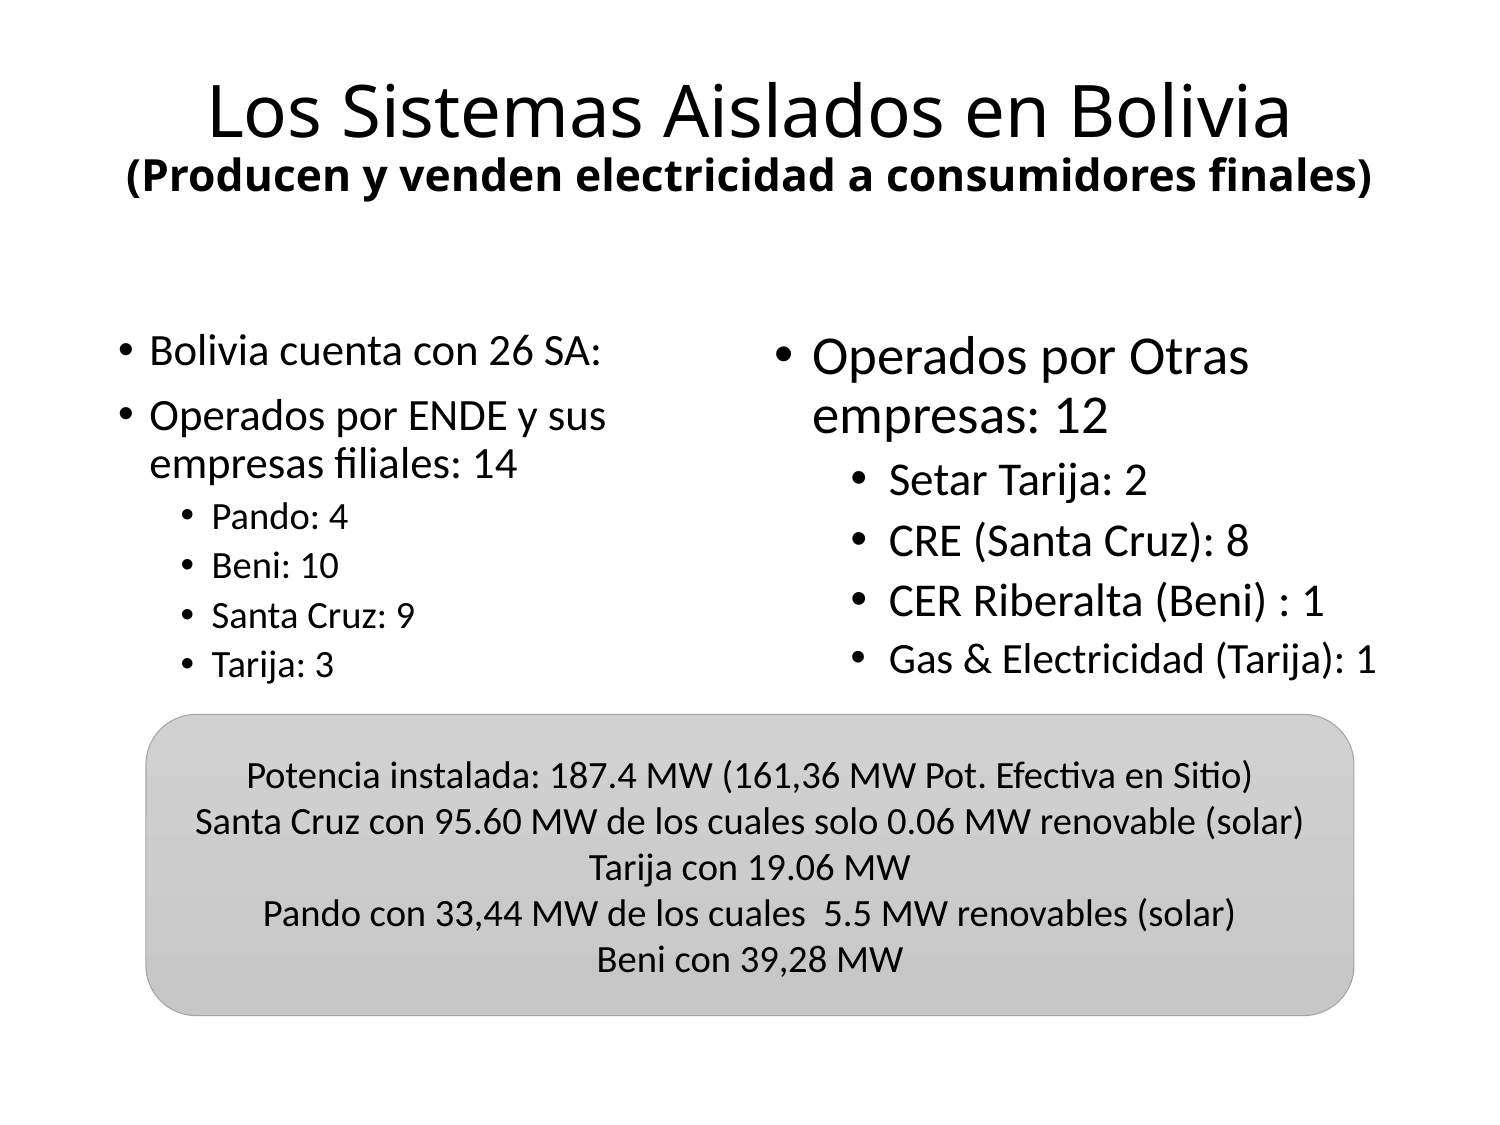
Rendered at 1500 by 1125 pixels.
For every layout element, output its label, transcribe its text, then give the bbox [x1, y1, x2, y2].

title Los Sistemas Aislados en Bolivia (Producen y venden electricidad a consumidores finales) [103, 59, 1397, 216]
text_box Potencia instalada: 187.4 MW (161,36 MW Pot. Efectiva en Sitio) Santa Cruz con 95.60 MW de los cuales solo 0.06 MW renovable (solar) Tarija con 19.06 MW Pando con 33,44 MW de los cuales 5.5 MW renovables (solar) Beni con 39,28 MW [145, 713, 1355, 1017]
list Bolivia cuenta con 26 SA: Operados por ENDE y sus empresas filiales: 14 Pando: 4 Beni: 10 Santa Cruz: 9 Tarija: 3 [103, 319, 741, 695]
list Operados por Otras empresas: 12 Setar Tarija: 2 CRE (Santa Cruz): 8 CER Riberalta (Beni) : 1 Gas & Electricidad (Tarija): 1 [759, 319, 1397, 695]
